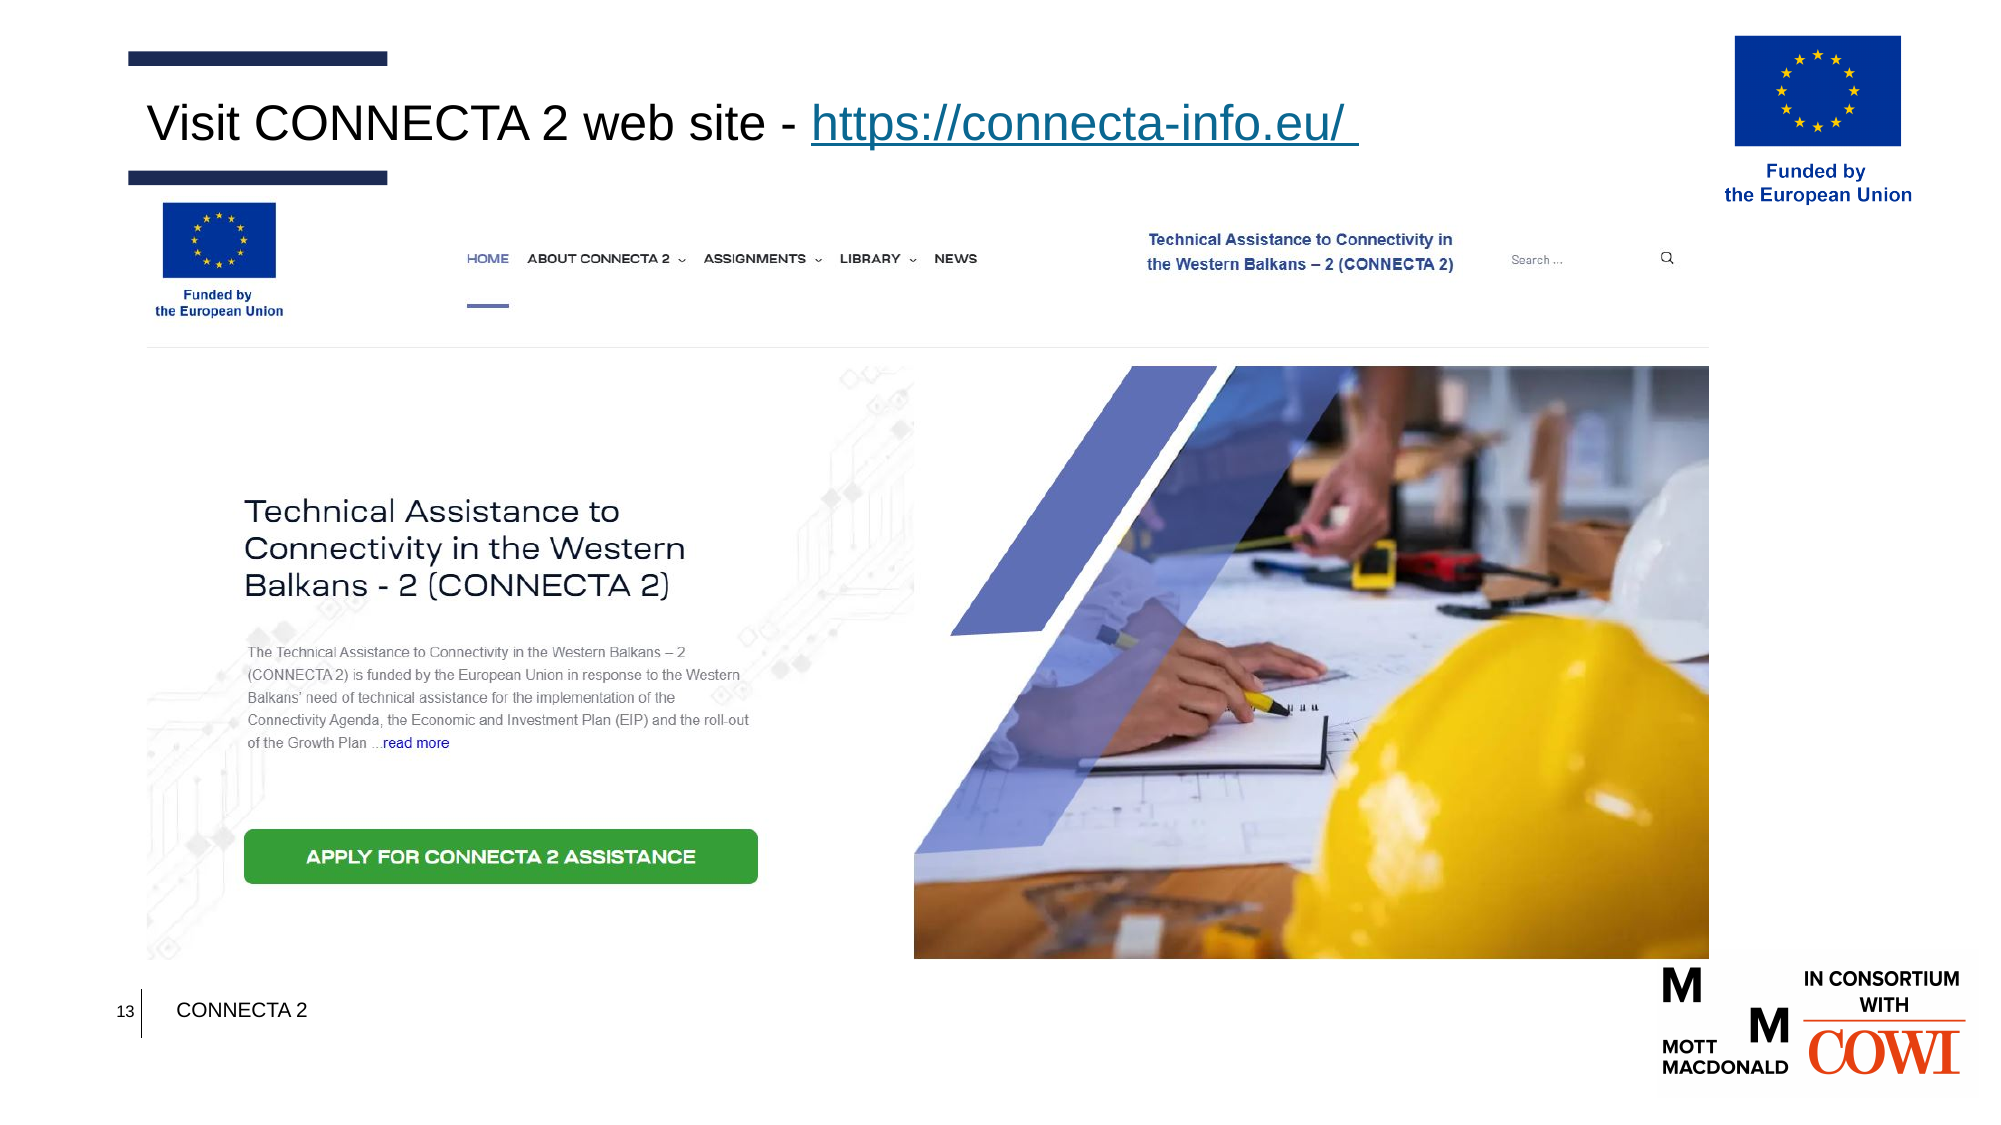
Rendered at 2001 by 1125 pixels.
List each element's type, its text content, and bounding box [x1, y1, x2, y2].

picture [1715, 15, 1921, 223]
text_box CONNECTA 2 [161, 989, 653, 1029]
picture [146, 195, 1979, 1098]
slide_number 13 [32, 979, 135, 1053]
text_box Visit CONNECTA 2 web site - https://connecta-info.eu/ [131, 82, 1660, 158]
